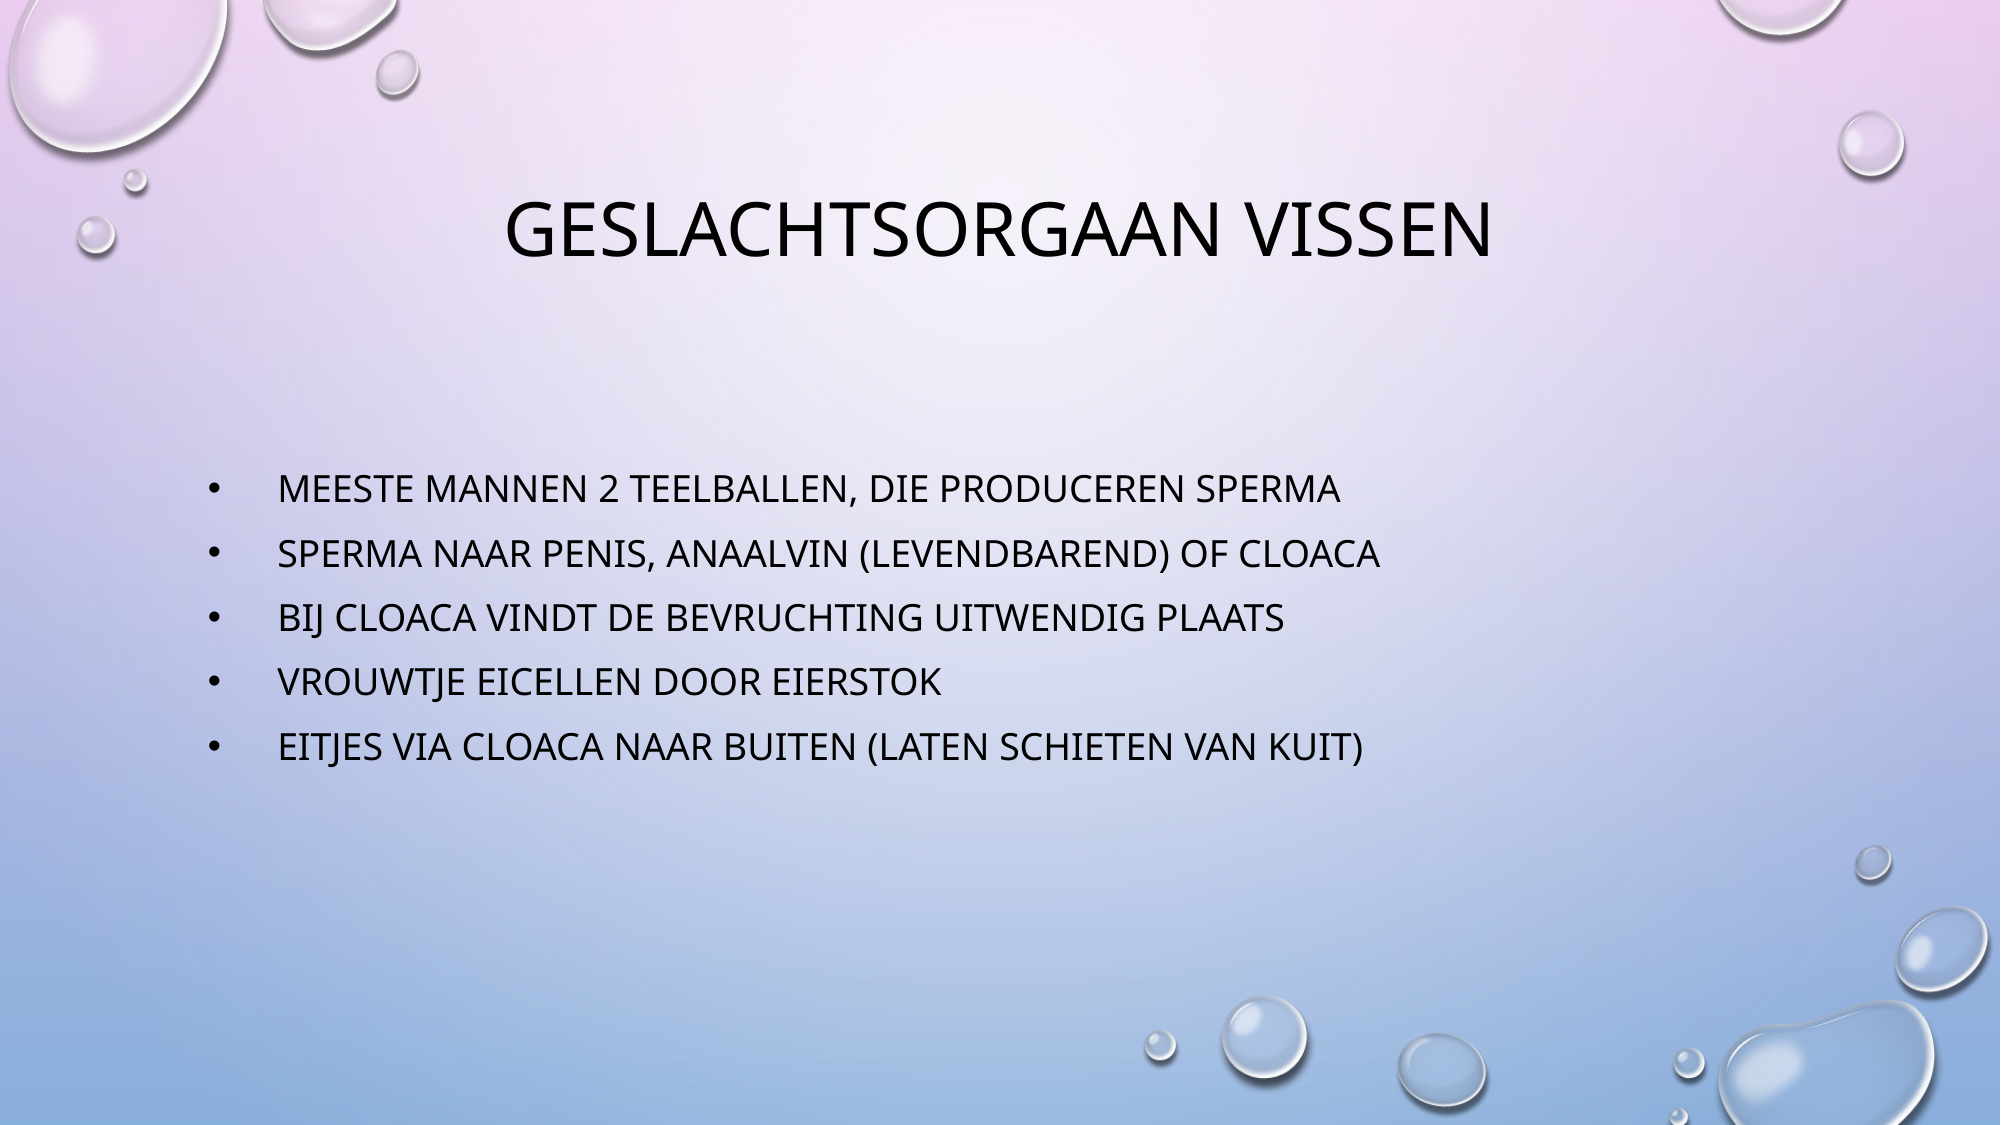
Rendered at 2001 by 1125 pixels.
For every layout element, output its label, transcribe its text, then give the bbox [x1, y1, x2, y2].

list Meeste mannen 2 teelballen, die produceren sperma Sperma naar penis, anaalvin (levendbarend) of cloaca Bij cloaca vindt de bevruchting uitwendig plaats Vrouwtje eicellen door eierstok Eitjes via cloaca naar buiten (laten schieten van kuit) [149, 388, 1850, 950]
title Geslachtsorgaan vissen [149, 101, 1851, 364]
picture [0, 0, 2000, 1125]
